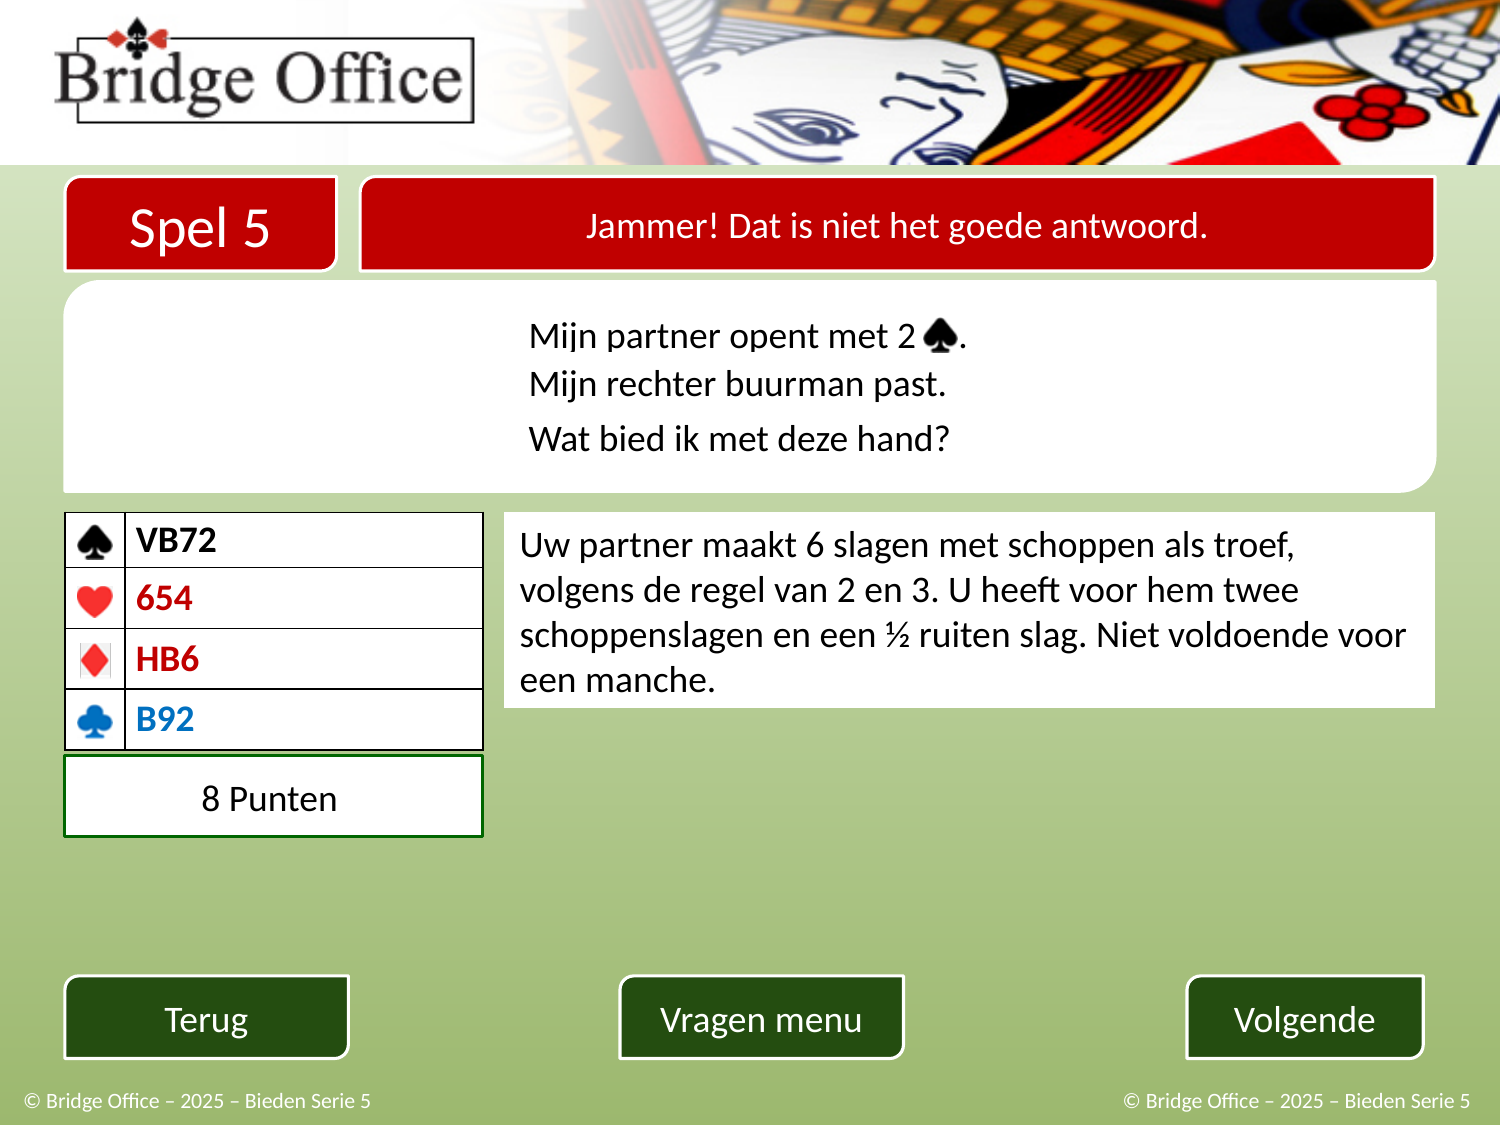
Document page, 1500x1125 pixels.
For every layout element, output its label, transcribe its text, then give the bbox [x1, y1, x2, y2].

table_cell HB6 [126, 629, 482, 688]
text_box © Bridge Office – 2025 – Bieden Serie 5 [1107, 1079, 1500, 1121]
text_box © Bridge Office – 2025 – Bieden Serie 5 [8, 1079, 393, 1121]
picture [77, 703, 114, 740]
text_box Volgende [1185, 974, 1425, 1061]
table_cell 654 [126, 568, 482, 628]
text_box Spel 5 [63, 179, 339, 273]
text_box Mijn partner opent met 2 . [513, 303, 1022, 364]
text_box [63, 280, 1437, 493]
text_box Terug [63, 974, 350, 1061]
table_header VB72 [126, 513, 482, 567]
picture [77, 643, 114, 679]
text_box 8 Punten [63, 754, 484, 838]
table_header [66, 513, 124, 567]
text_box Mijn rechter buurman past. [513, 352, 987, 406]
picture [77, 524, 114, 561]
table_cell [66, 568, 124, 628]
text_box Uw partner maakt 6 slagen met schoppen als troef, volgens de regel van 2 en 3. U heeft voor hem twee schoppenslagen en een ½ ruiten slag. Niet voldoende voor een manche. [504, 512, 1435, 708]
text_box Wat bied ik met deze hand? [513, 406, 987, 467]
table_cell [66, 690, 124, 749]
picture [77, 585, 114, 618]
text_box Vragen menu [618, 974, 906, 1061]
text_box Jammer! Dat is niet het goede antwoord. [358, 179, 1437, 273]
picture [0, 0, 1500, 166]
table_cell [66, 629, 124, 688]
picture [922, 317, 959, 353]
table_cell B92 [126, 690, 482, 749]
